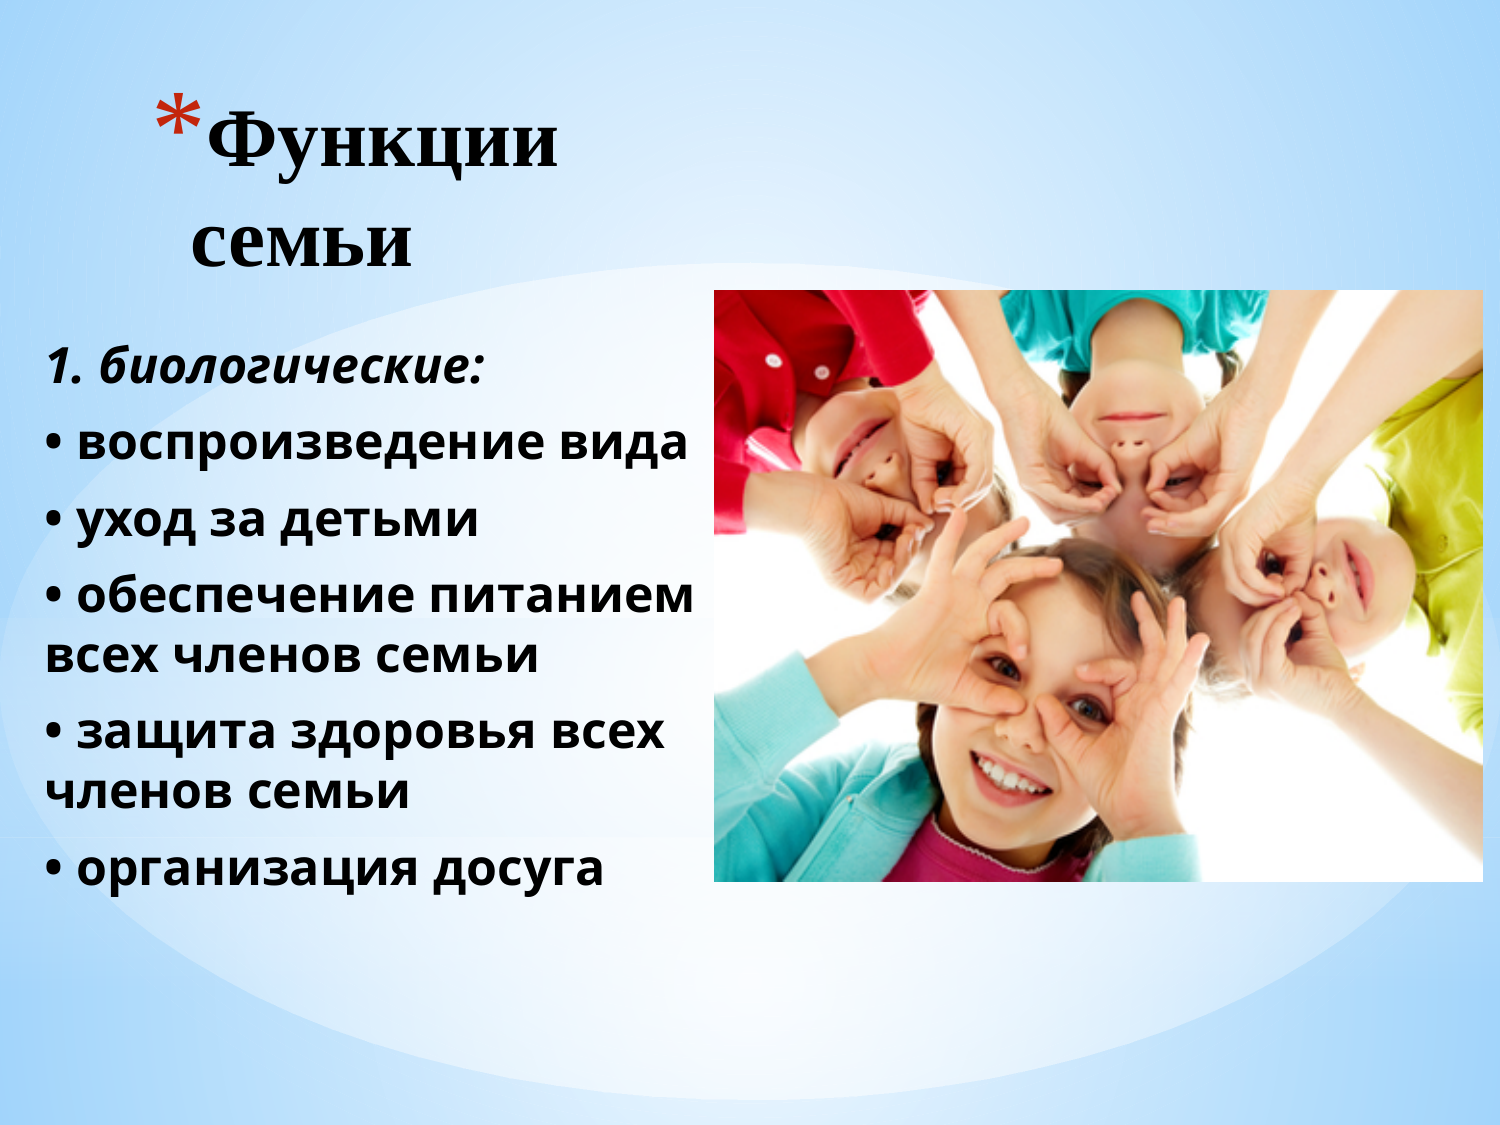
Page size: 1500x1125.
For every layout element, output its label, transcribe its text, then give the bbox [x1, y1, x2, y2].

title Функции семьи [137, 90, 735, 291]
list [714, 290, 1483, 882]
list 1. биологические: • воспроизведение вида • уход за детьми • обеспечение питанием всех членов семьи • защита здоровья всех членов семьи • организация досуга [29, 326, 733, 1094]
